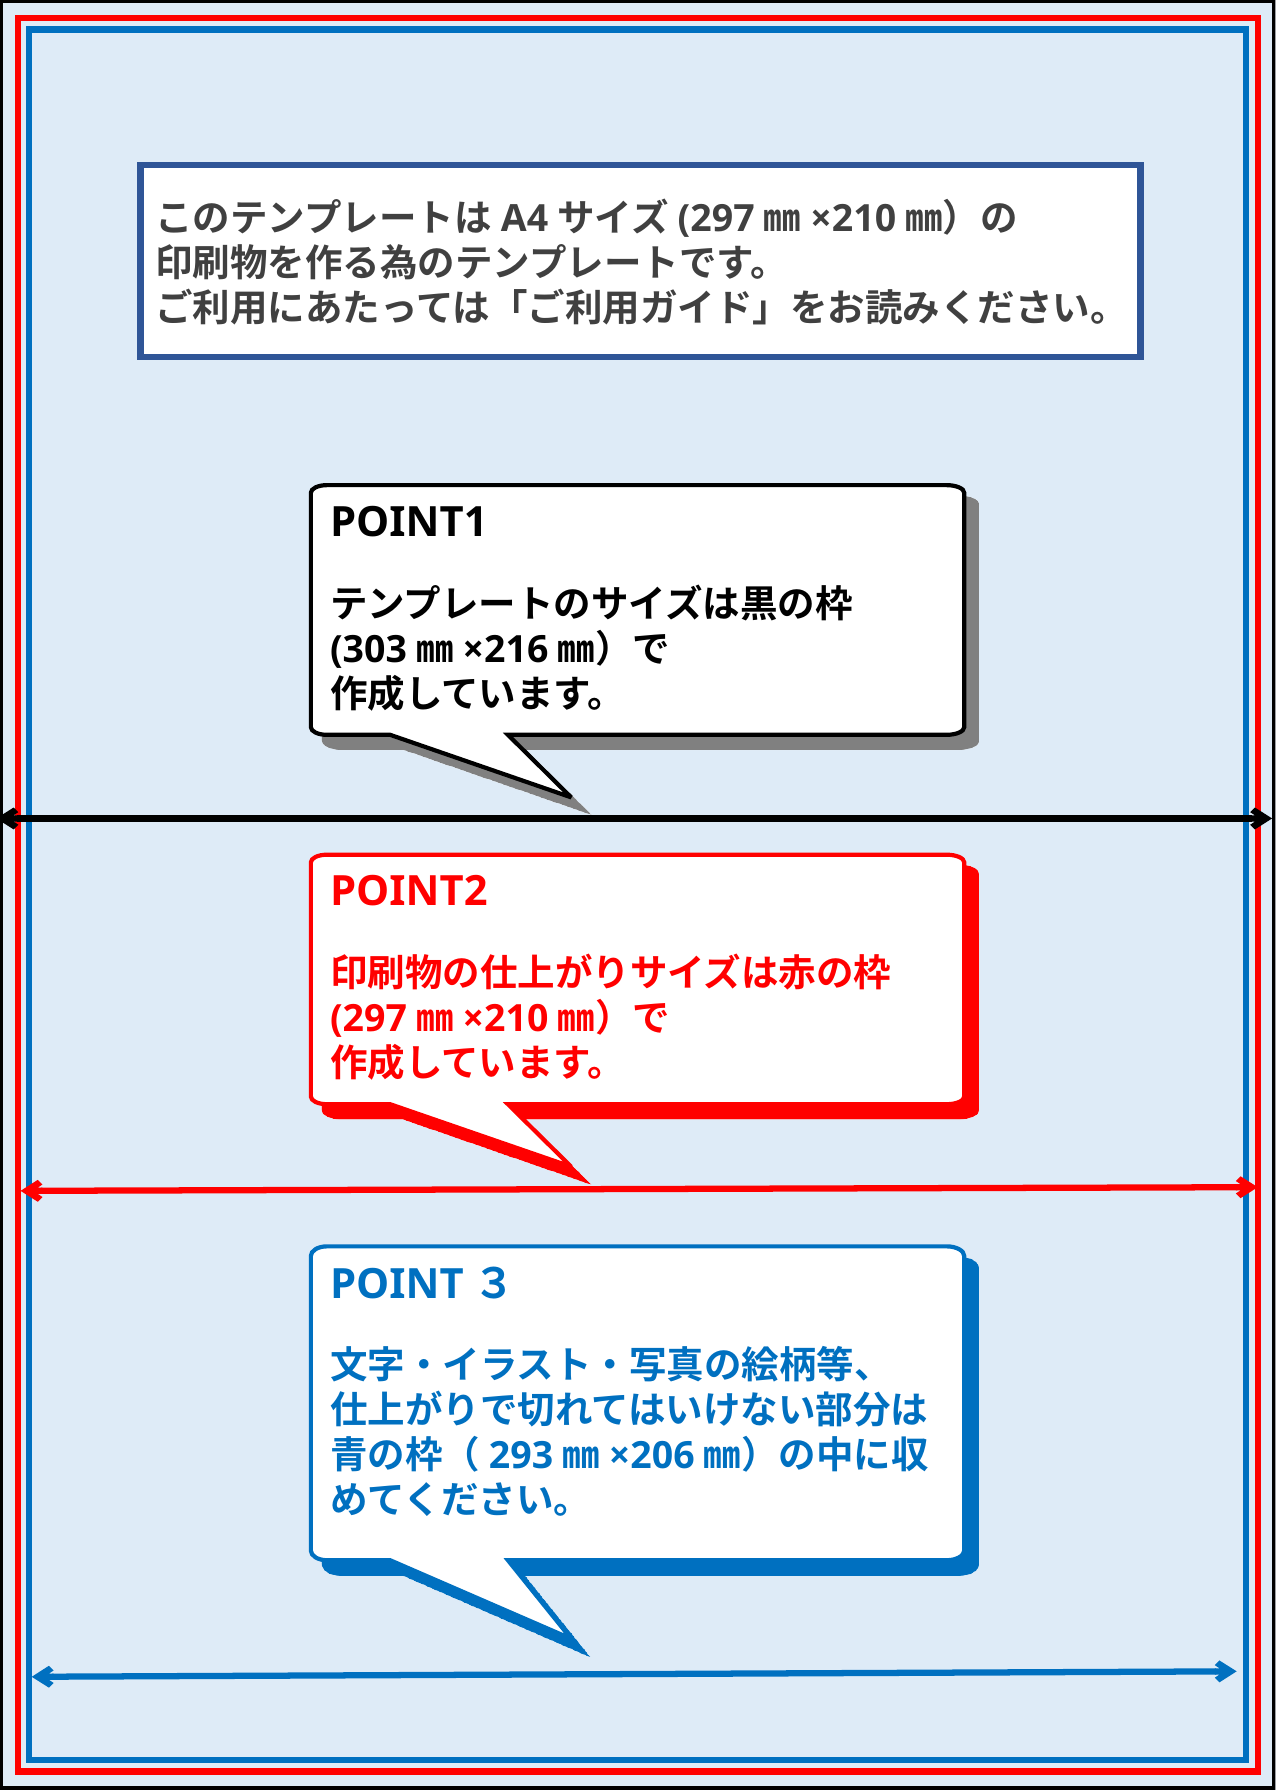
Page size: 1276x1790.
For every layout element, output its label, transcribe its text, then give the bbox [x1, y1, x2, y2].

text_box [28, 822, 1247, 1187]
text_box POINT３ 文字・イラスト・写真の絵柄等、 仕上がりで切れてはいけない部分は 青の枠（293㎜×206㎜）の中に収めてください。 [310, 1246, 965, 1639]
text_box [31, 1671, 1237, 1677]
text_box このテンプレートはA4サイズ(297㎜×210㎜）の 印刷物を作る為のテンプレートです。 ご利用にあたっては「ご利用ガイド」をお読みください。 [140, 164, 1142, 358]
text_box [20, 1187, 1258, 1191]
text_box [17, 17, 1259, 815]
text_box POINT2 印刷物の仕上がりサイズは赤の枠(297㎜×210㎜）で 作成しています。 [310, 854, 965, 1167]
text_box POINT1 テンプレートのサイズは黒の枠 (303㎜×216㎜）で 作成しています。 [310, 485, 965, 798]
text_box [17, 822, 1259, 1773]
text_box [0, 0, 1276, 1790]
text_box [28, 1191, 1247, 1761]
text_box [28, 28, 1247, 815]
